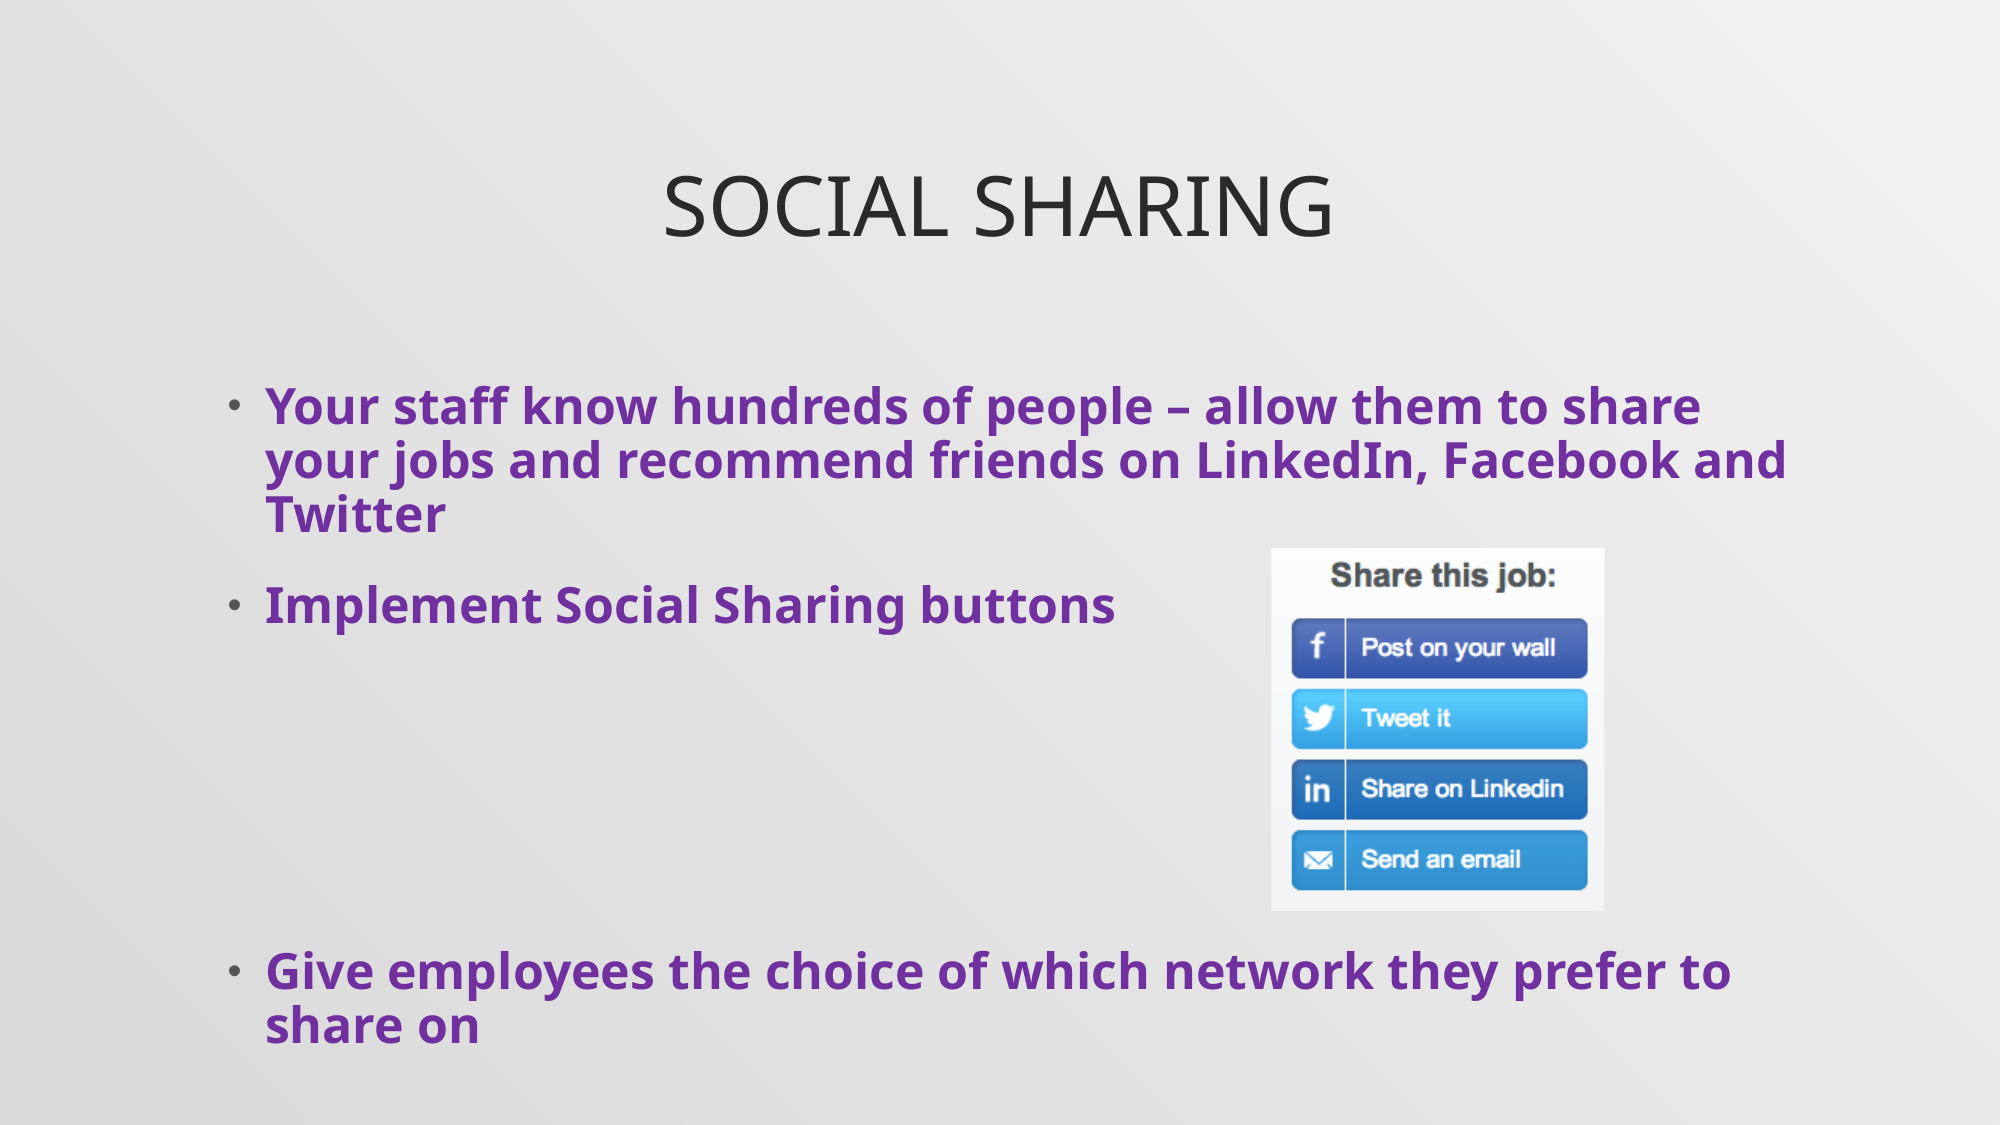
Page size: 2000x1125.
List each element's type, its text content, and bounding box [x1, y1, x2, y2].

title SOCIAL SHARING [199, 45, 1800, 263]
list Your staff know hundreds of people – allow them to share your jobs and recommend friends on LinkedIn, Facebook and Twitter Implement Social Sharing buttons Give employees the choice of which network they prefer to share on [205, 373, 1806, 1086]
picture [1271, 548, 1605, 911]
